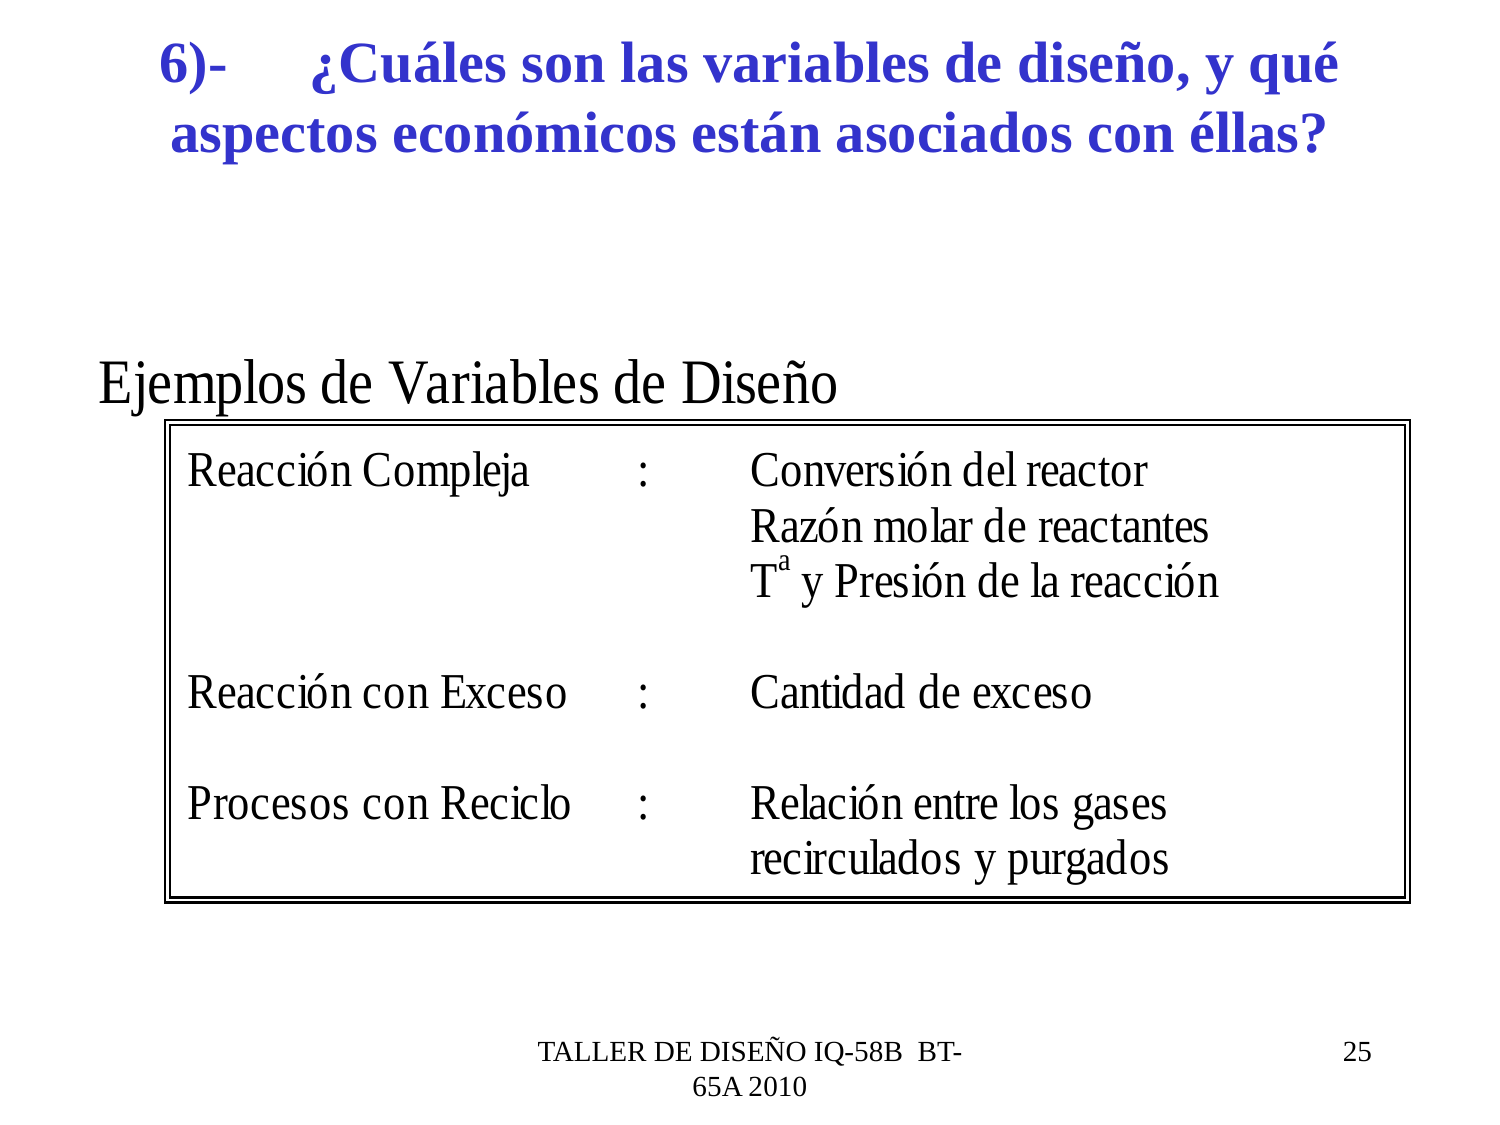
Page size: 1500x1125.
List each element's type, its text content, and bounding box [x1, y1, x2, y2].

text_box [74, 349, 1500, 960]
title 6)- ¿Cuáles son las variables de diseño, y qué aspectos económicos están asociados con éllas? [112, 0, 1388, 188]
footer TALLER DE DISEÑO IQ-58B BT-65A 2010 [512, 1024, 988, 1101]
slide_number 25 [1074, 1024, 1388, 1101]
